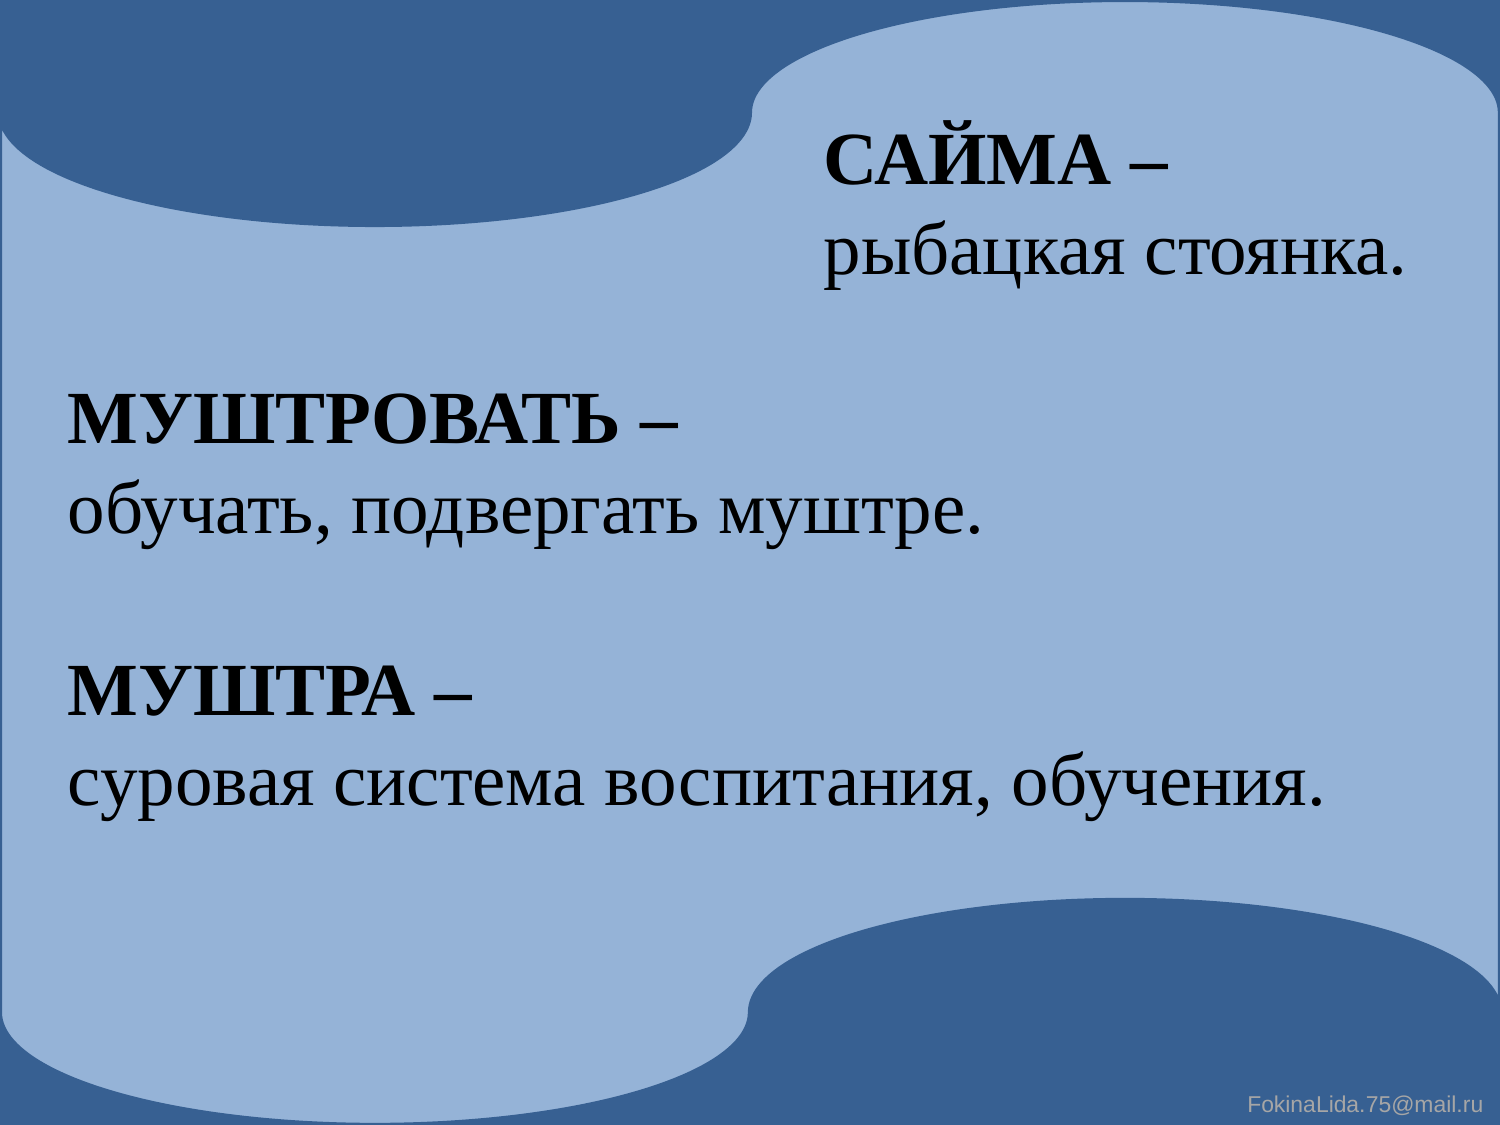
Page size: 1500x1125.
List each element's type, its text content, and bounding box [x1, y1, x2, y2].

text_box МУШТРА – суровая система воспитания, обучения. [53, 633, 1436, 829]
text_box МУШТРОВАТЬ – обучать, подвергать муштре. [53, 361, 1447, 557]
text_box САЙМА – рыбацкая стоянка. [808, 101, 1449, 297]
